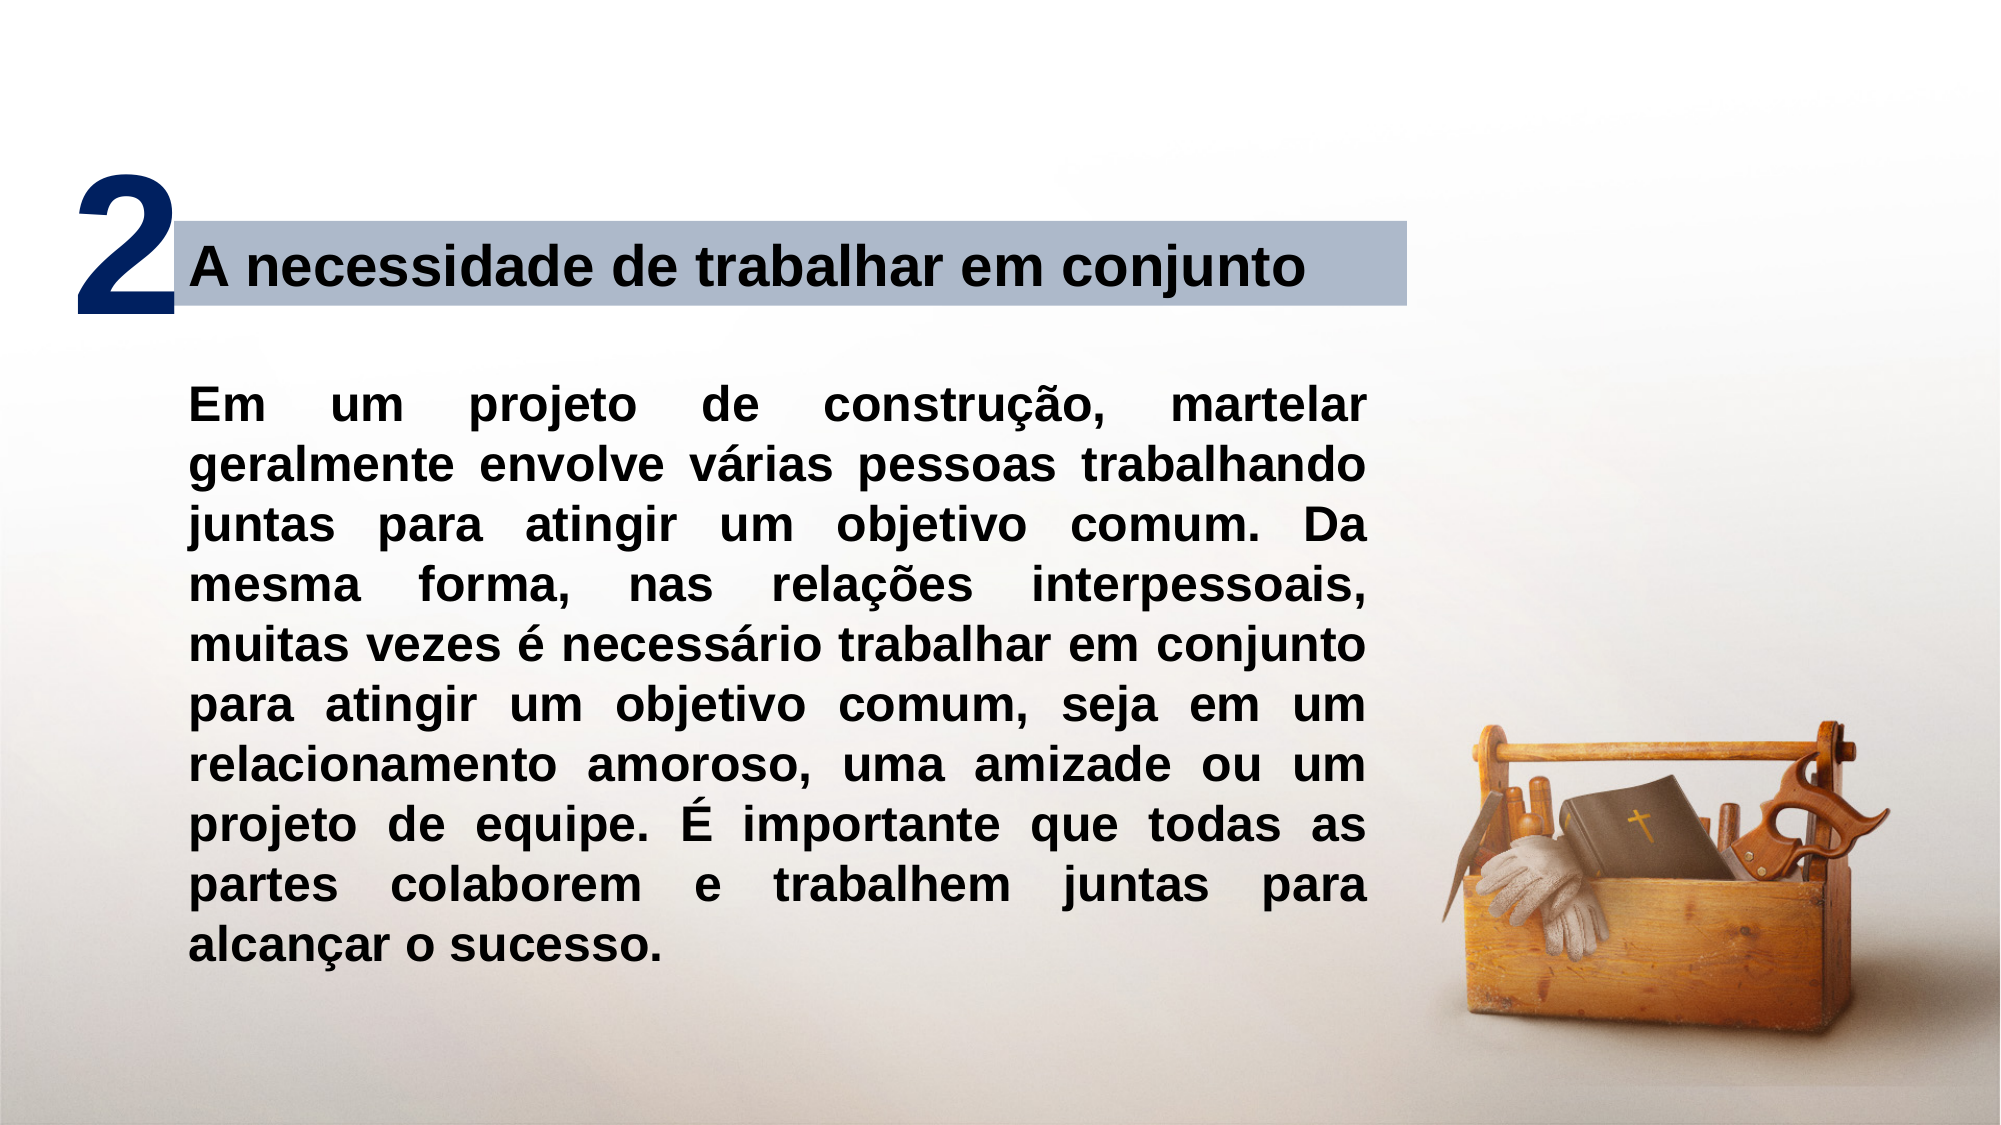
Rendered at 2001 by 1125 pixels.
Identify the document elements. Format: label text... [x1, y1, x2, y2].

text_box A necessidade de trabalhar em conjunto [174, 220, 1407, 306]
text_box 2 [56, 107, 150, 362]
text_box Em um projeto de construção, martelar geralmente envolve várias pessoas trabalhando juntas para atingir um objetivo comum. Da mesma forma, nas relações interpessoais, muitas vezes é necessário trabalhar em conjunto para atingir um objetivo comum, seja em um relacionamento amoroso, uma amizade ou um projeto de equipe. É importante que todas as partes colaborem e trabalhem juntas para alcançar o sucesso. [174, 364, 1383, 980]
picture [0, 0, 2001, 1125]
